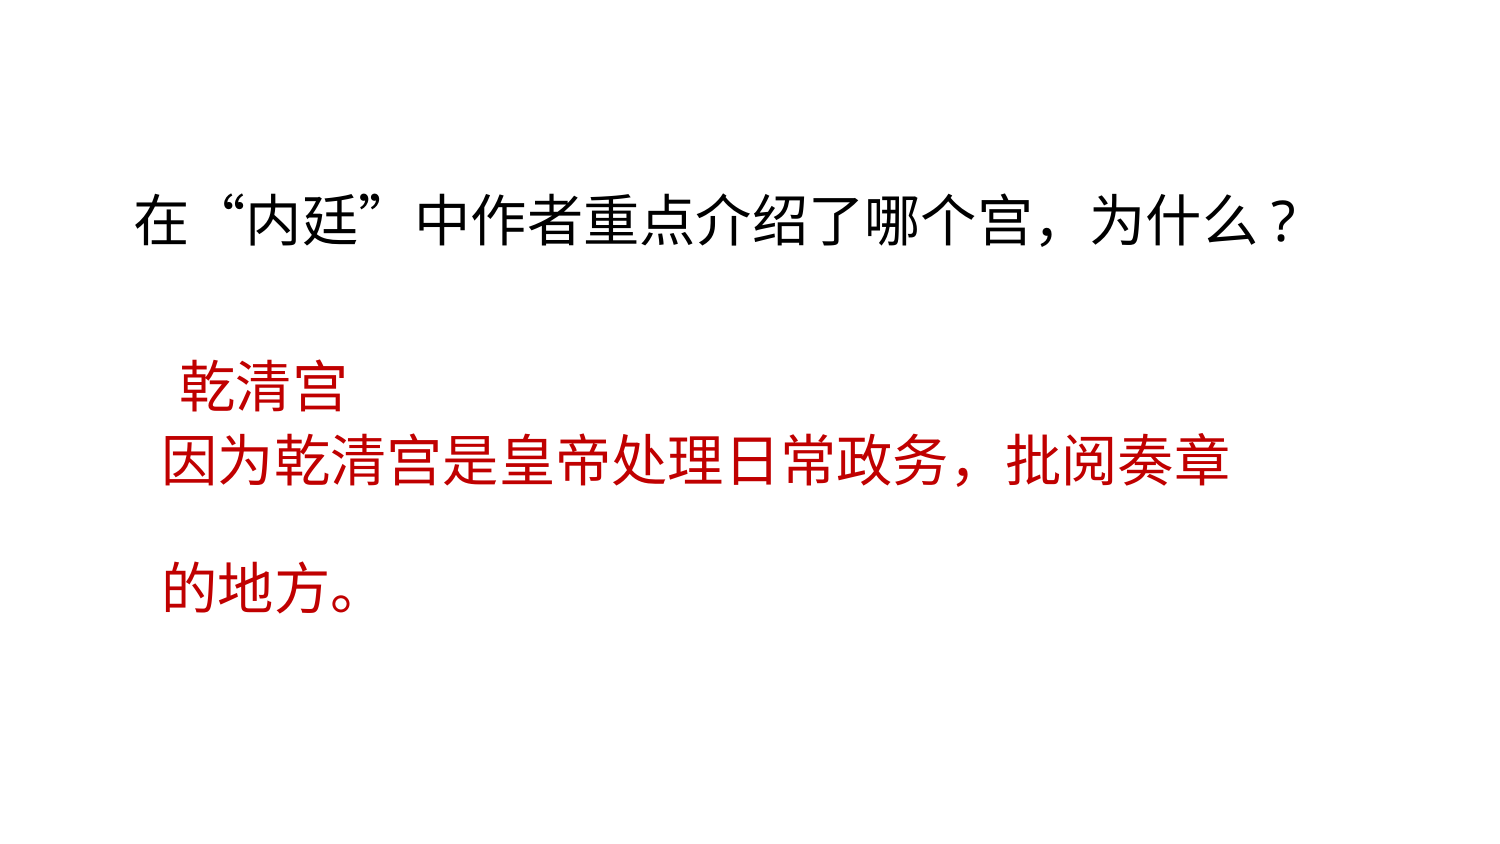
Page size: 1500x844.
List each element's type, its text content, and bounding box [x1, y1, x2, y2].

title 在“内廷”中作者重点介绍了哪个宫，为什么? [121, 148, 1423, 290]
text_box 乾清宫 [144, 345, 360, 425]
list 因为乾清宫是皇帝处理日常政务，批阅奏章的地方。 [150, 289, 1276, 796]
